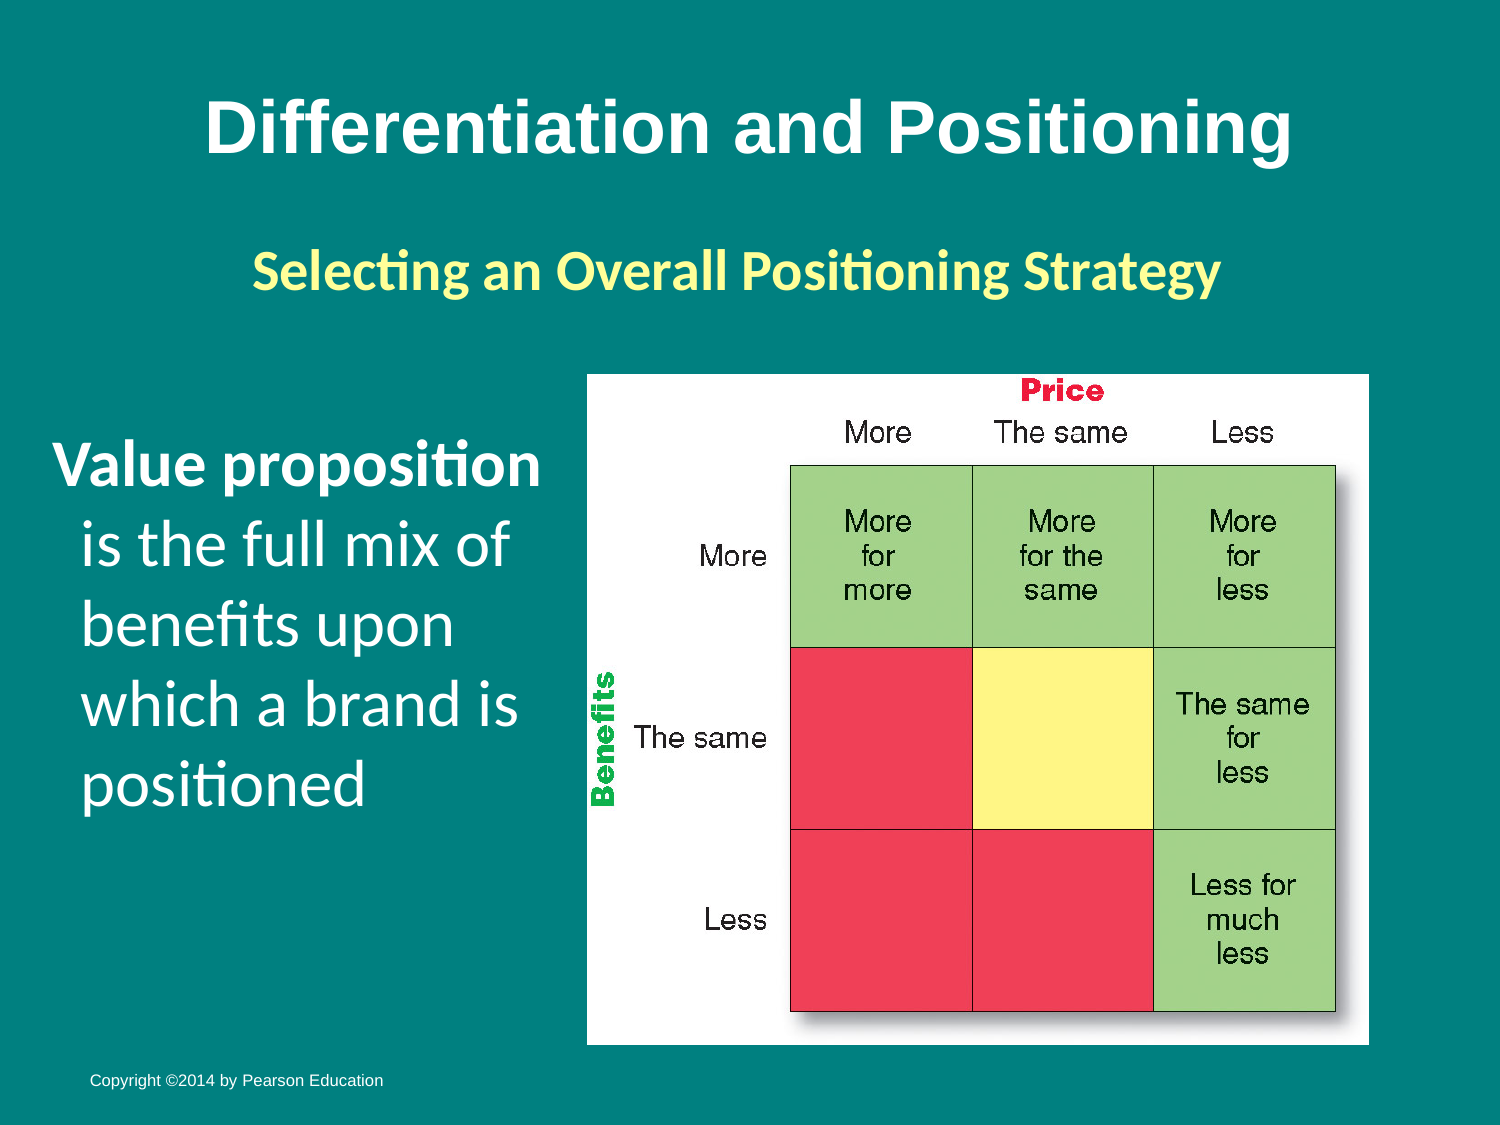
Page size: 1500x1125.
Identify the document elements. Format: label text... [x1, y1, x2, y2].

picture [587, 374, 1369, 1045]
text_box Copyright ©2014 by Pearson Education [74, 1062, 825, 1098]
list Value proposition is the full mix of benefits upon which a brand is positioned [37, 412, 563, 1088]
list Selecting an Overall Positioning Strategy [149, 224, 1326, 288]
title Differentiation and Positioning [112, 37, 1388, 226]
